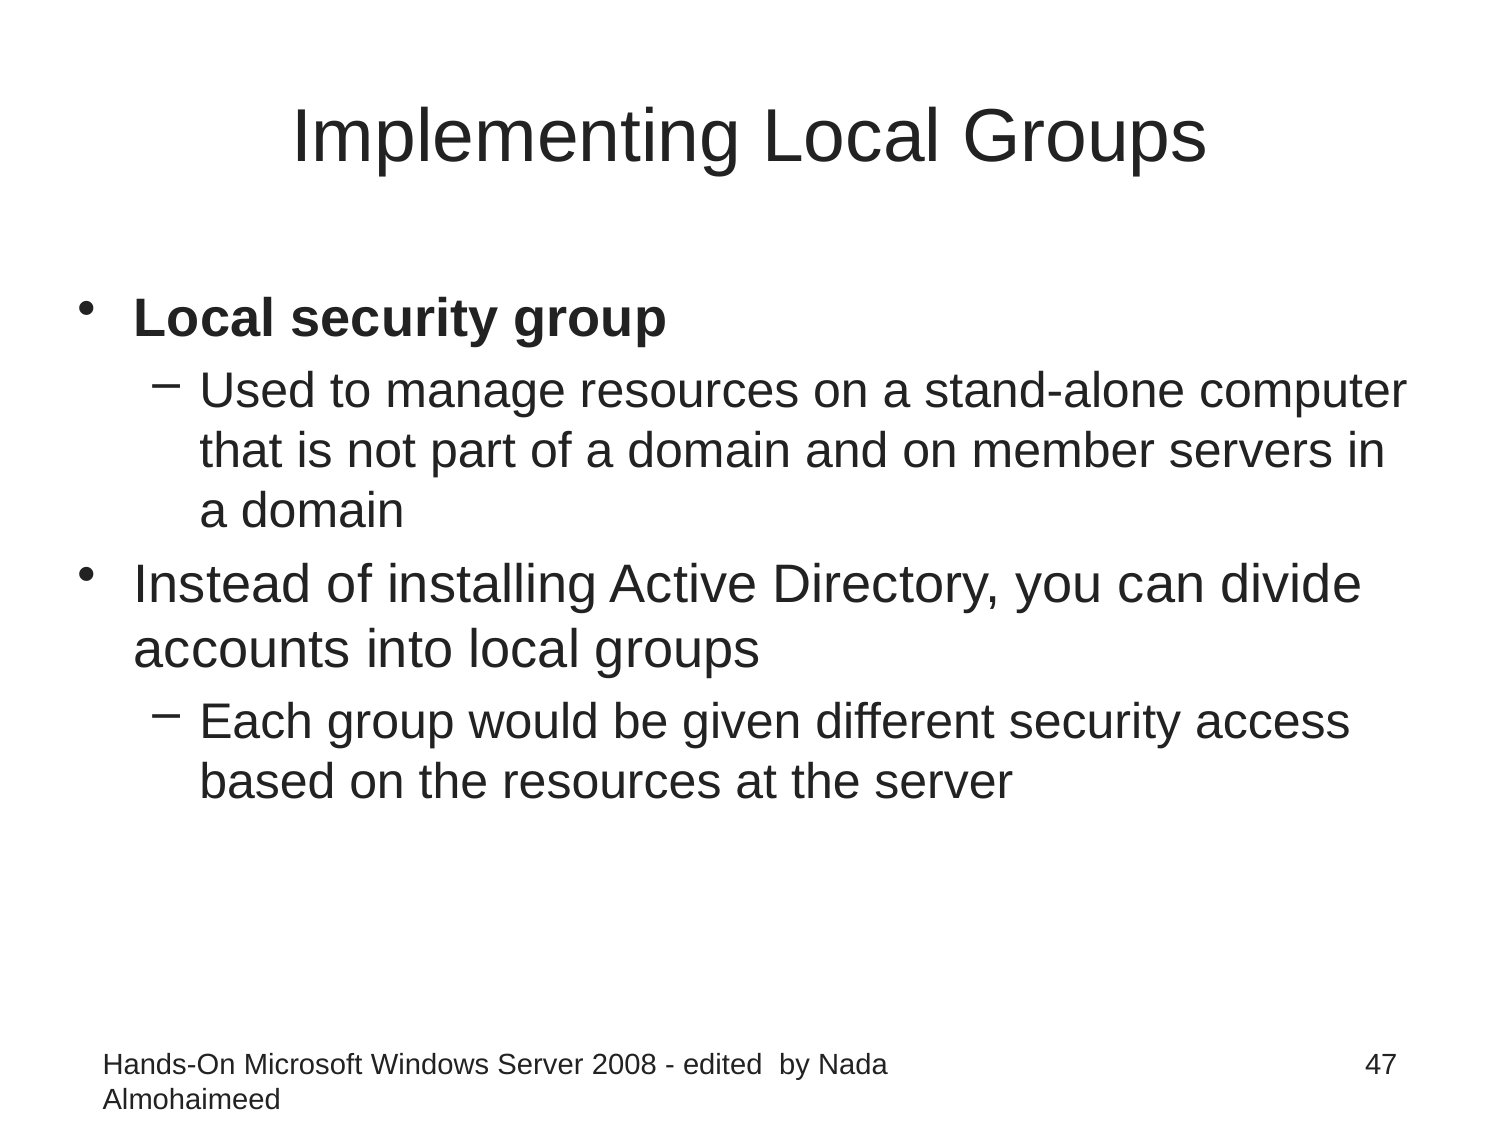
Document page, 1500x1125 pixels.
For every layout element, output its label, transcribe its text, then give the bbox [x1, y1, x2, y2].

title Implementing Local Groups [87, 37, 1413, 226]
slide_number 47 [1074, 1037, 1413, 1101]
list Local security group Used to manage resources on a stand-alone computer that is not part of a domain and on member servers in a domain Instead of installing Active Directory, you can divide accounts into local groups Each group would be given different security access based on the resources at the server [62, 274, 1426, 1026]
footer Hands-On Microsoft Windows Server 2008 - edited by Nada Almohaimeed [87, 1037, 1051, 1101]
